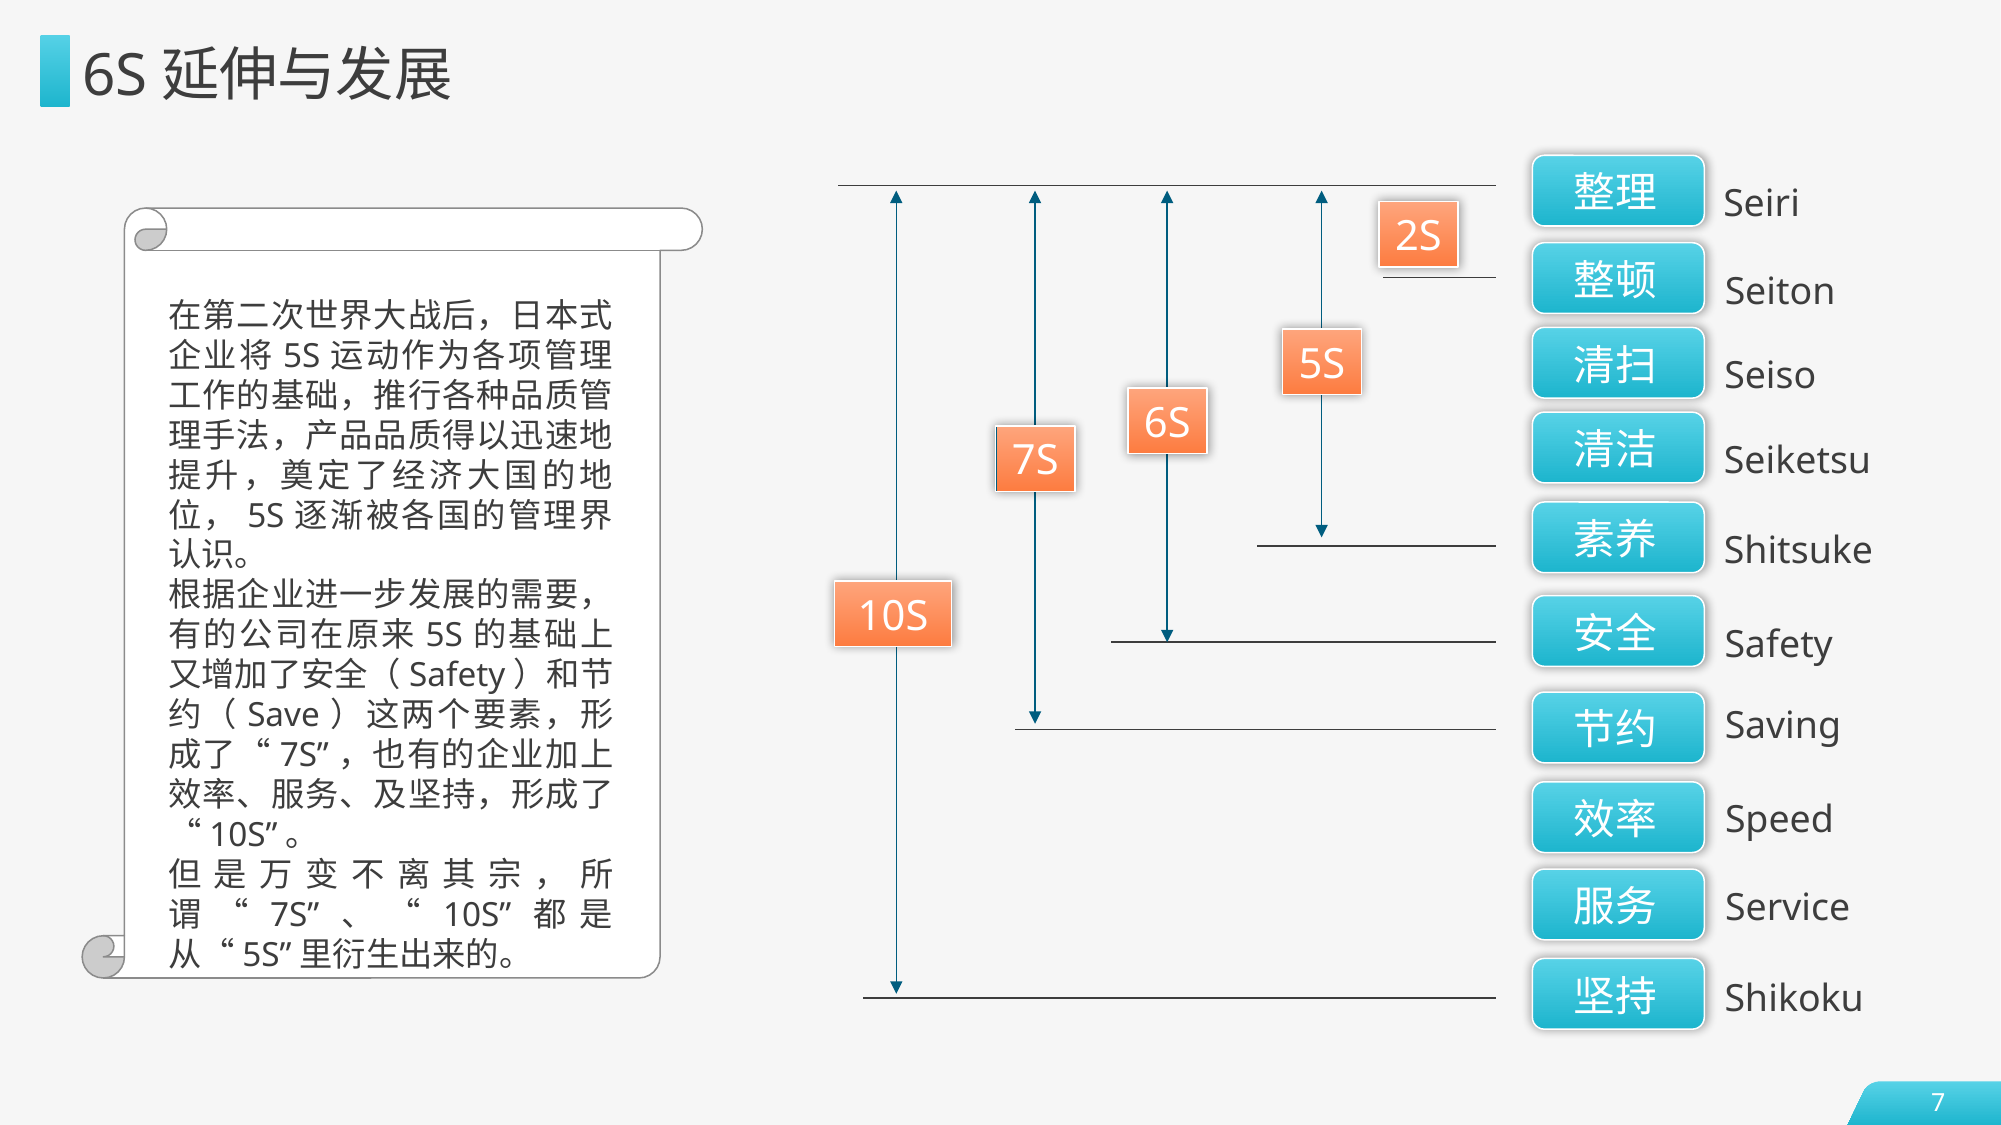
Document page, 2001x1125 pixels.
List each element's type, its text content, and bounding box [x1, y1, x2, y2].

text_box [1532, 691, 1705, 764]
text_box 6S延伸与发展 [82, 36, 1120, 107]
text_box Seiso [1709, 344, 1832, 404]
text_box 5S [1282, 329, 1317, 395]
text_box 10S [901, 580, 952, 647]
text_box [1532, 595, 1705, 667]
text_box Shikoku [1710, 967, 1880, 1027]
text_box 5S [1326, 329, 1362, 395]
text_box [1532, 781, 1705, 853]
text_box [82, 208, 703, 979]
text_box Seiketsu [1709, 428, 1887, 489]
text_box 6S [1127, 387, 1162, 454]
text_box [1532, 958, 1705, 1030]
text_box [1532, 411, 1705, 484]
text_box Safety [1709, 612, 1848, 673]
text_box 6S [1171, 387, 1207, 454]
text_box Seiri [1708, 172, 1816, 232]
text_box 10S [834, 580, 891, 647]
text_box 开会布置内审工作——开展巡查——内审总结 [83, 935, 124, 978]
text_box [1532, 242, 1705, 314]
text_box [1532, 501, 1705, 573]
text_box 2S [1378, 201, 1459, 267]
text_box 在第二次世界大战后，日本式企业将5S运动作为各项管理工作的基础，推行各种品质管理手法，产品品质得以迅速地提升，奠定了经济大国的地位，5S逐渐被各国的管理界认识。 根据企业进一步发展的需要，有的公司在原来5S的基础上又增加了安全（Safety）和节约（Save）这两个要素，形成了“7S”，也有的企业加上效率、服务、及坚持，形成了“10S”。 但是万变不离其宗，所谓“7S”、“10S”都是从“5S”里衍生出来的。 [153, 286, 628, 981]
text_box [1532, 868, 1705, 941]
text_box Saving [1710, 693, 1857, 754]
text_box Seiton [1710, 259, 1851, 320]
text_box 开会布置内审工作——开展巡查——内审总结 [135, 229, 166, 250]
text_box 7S [1040, 425, 1075, 492]
text_box [40, 35, 70, 107]
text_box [1532, 327, 1705, 399]
text_box 7S [995, 425, 1030, 492]
text_box Shitsuke [1709, 518, 1889, 579]
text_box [1532, 155, 1705, 227]
text_box Service [1710, 875, 1866, 936]
text_box Speed [1710, 788, 1849, 848]
